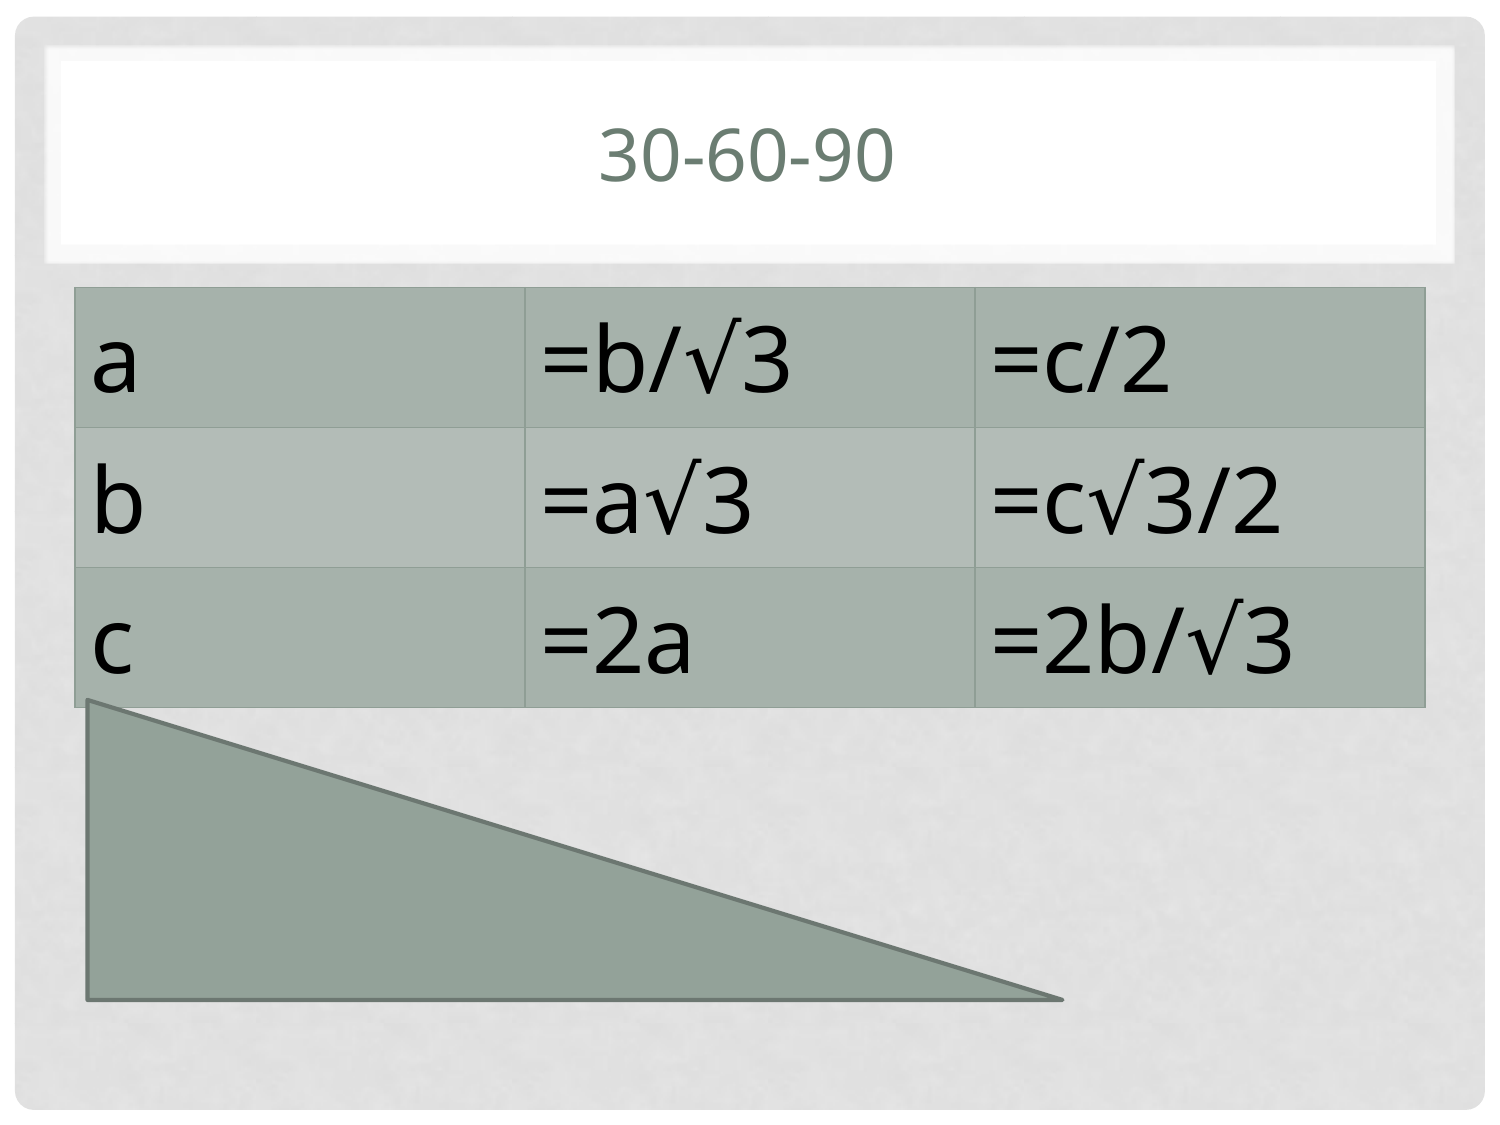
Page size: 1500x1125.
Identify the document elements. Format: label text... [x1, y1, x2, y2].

table_header a [76, 288, 524, 427]
table_cell =c√3/2 [976, 428, 1424, 567]
table_cell =a√3 [526, 428, 974, 567]
table_header =b/√3 [526, 288, 974, 427]
table_header =c/2 [976, 288, 1424, 427]
table_cell c [76, 568, 524, 707]
title 30-60-90 [69, 66, 1425, 238]
table_cell =2b/√3 [976, 568, 1424, 707]
table_cell =2a [526, 568, 974, 707]
table_cell b [76, 428, 524, 567]
text_box [85, 697, 1065, 1003]
